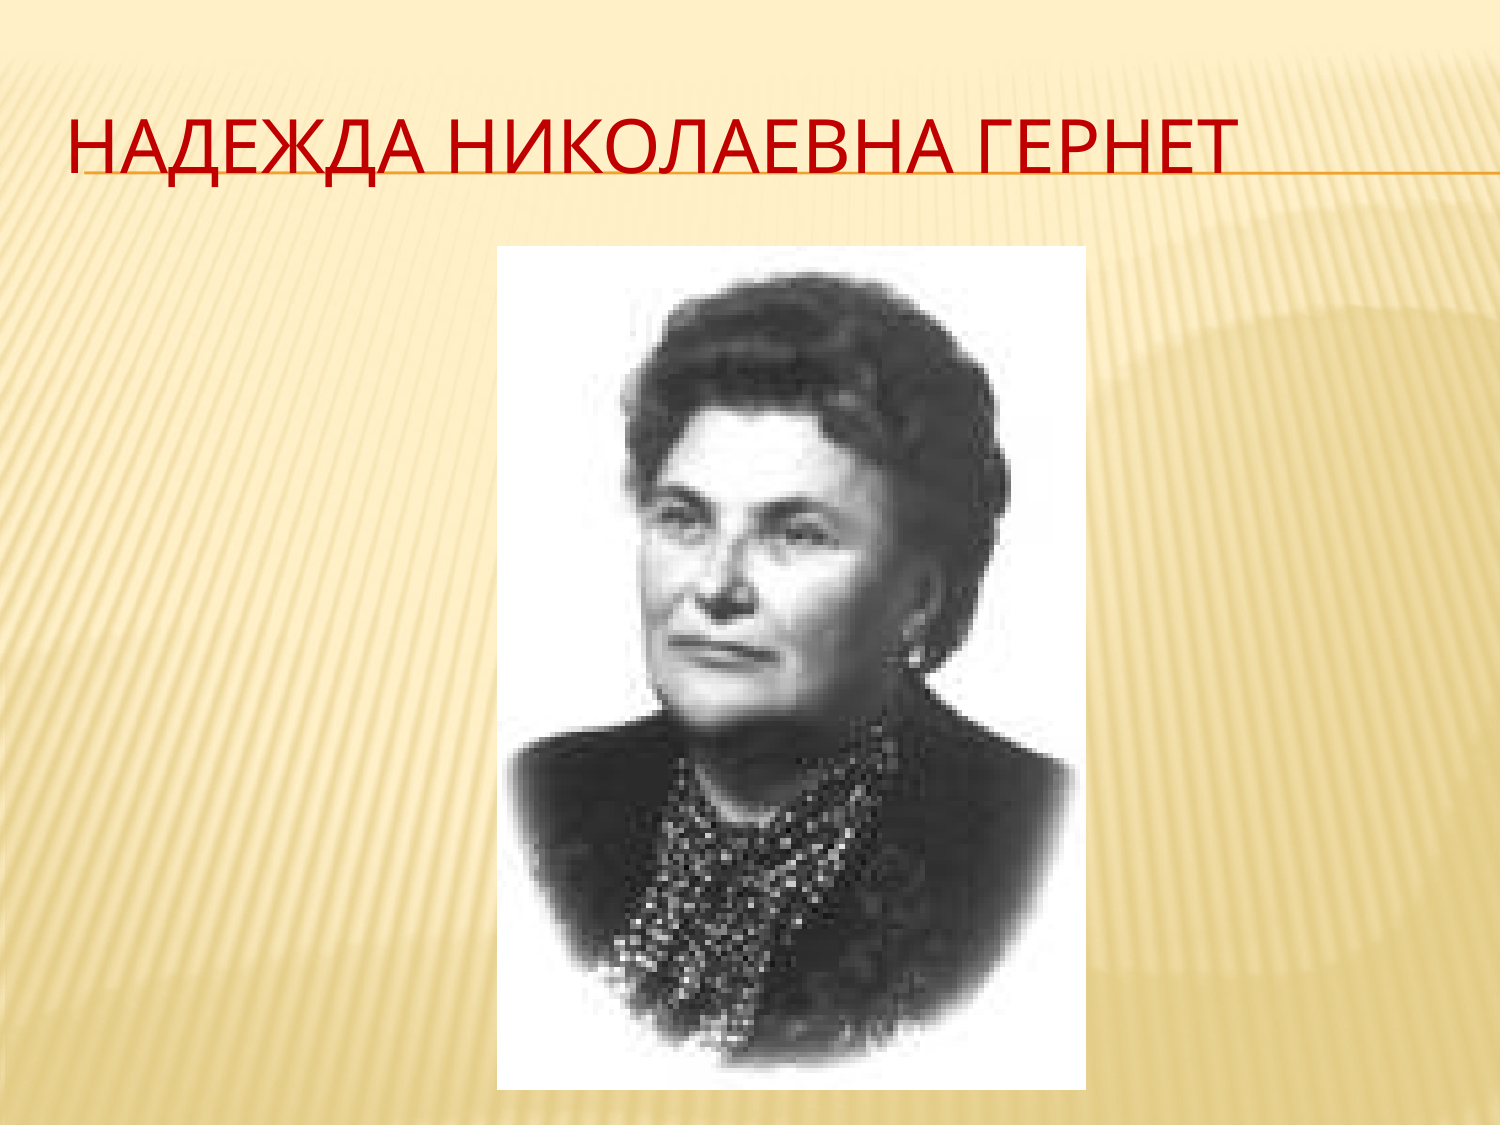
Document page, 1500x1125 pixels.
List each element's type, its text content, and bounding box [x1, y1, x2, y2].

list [497, 245, 1086, 1091]
title Надежда Николаевна гернет [50, 75, 1475, 213]
